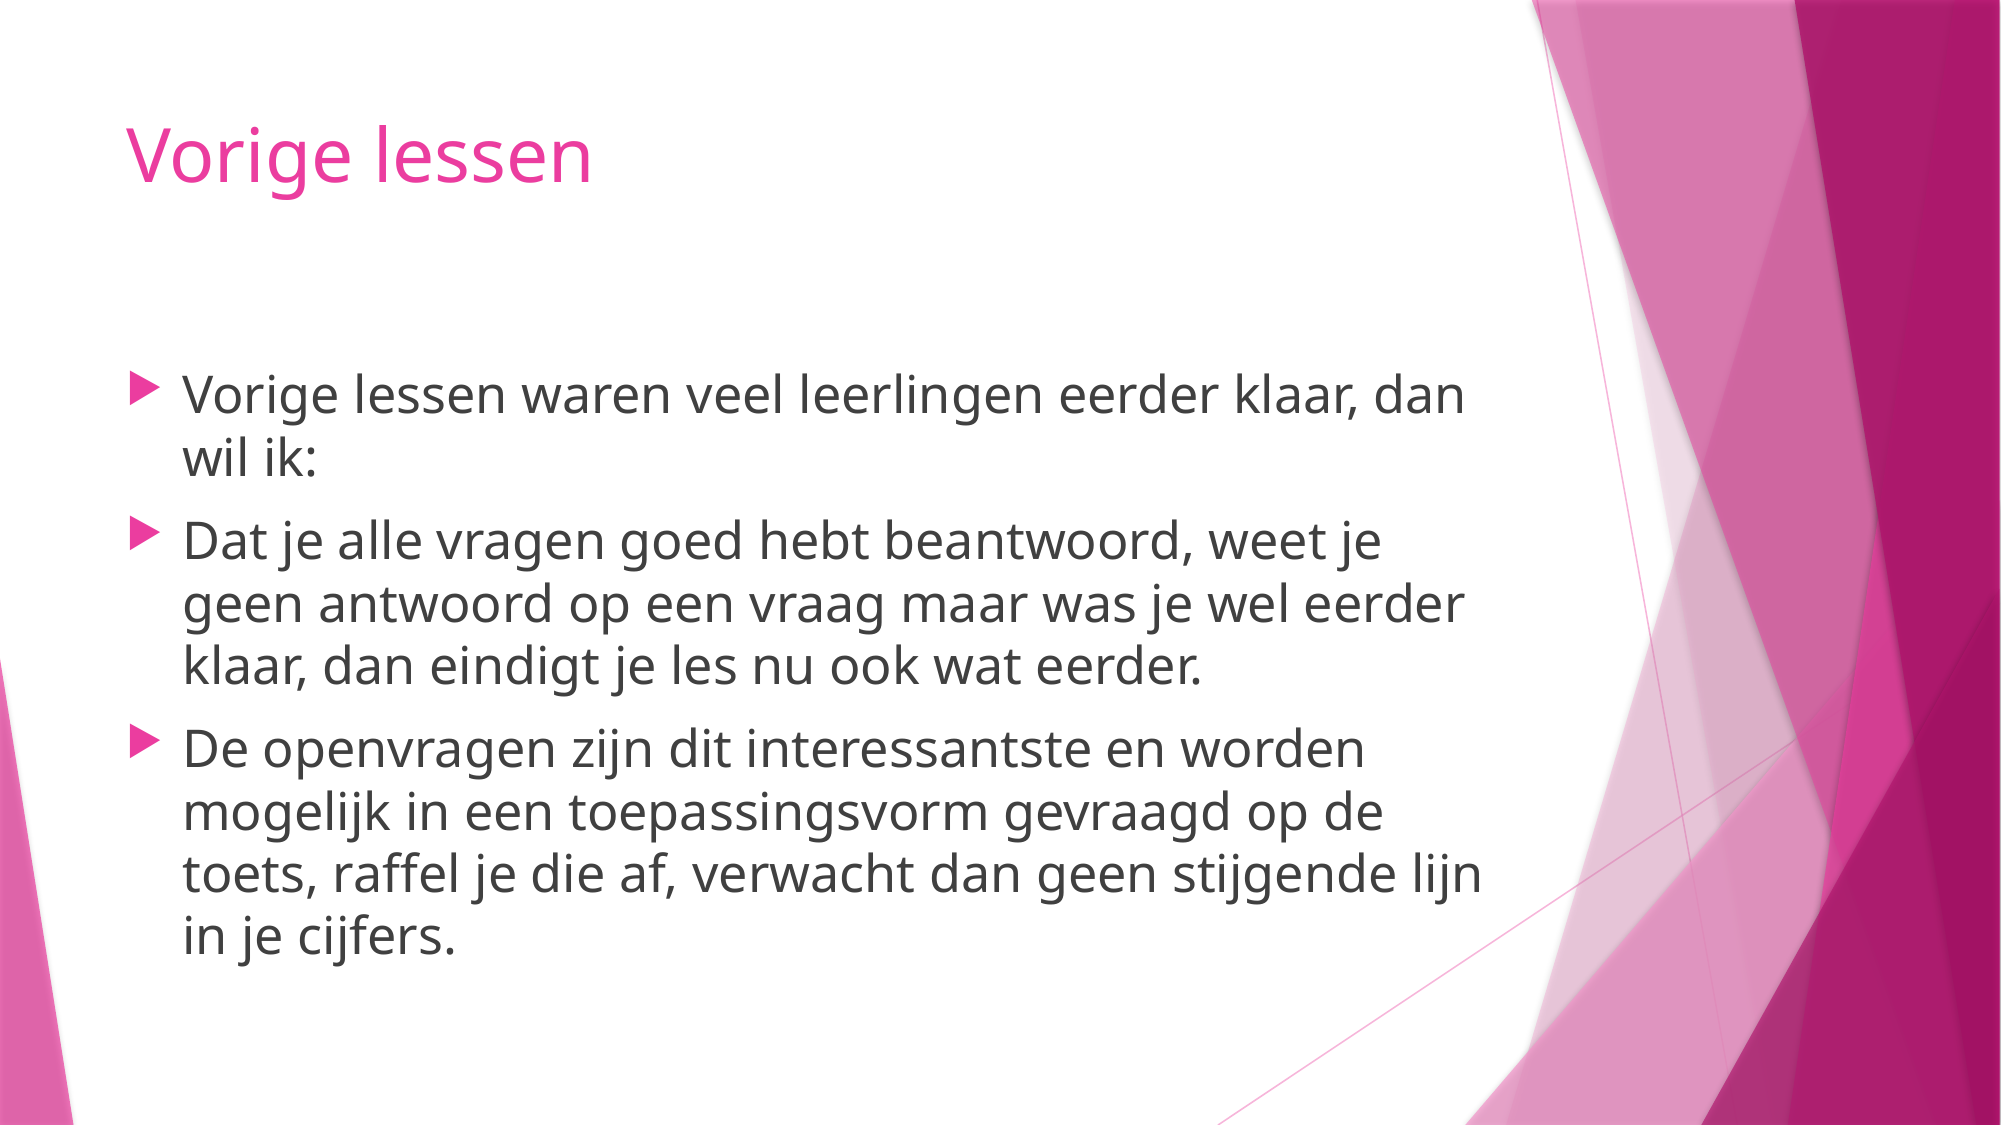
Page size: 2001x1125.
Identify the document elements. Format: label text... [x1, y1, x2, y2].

title Vorige lessen [111, 99, 1522, 317]
list Vorige lessen waren veel leerlingen eerder klaar, dan wil ik: Dat je alle vragen goed hebt beantwoord, weet je geen antwoord op een vraag maar was je wel eerder klaar, dan eindigt je les nu ook wat eerder. De openvragen zijn dit interessantste en worden mogelijk in een toepassingsvorm gevraagd op de toets, raffel je die af, verwacht dan geen stijgende lijn in je cijfers. [111, 354, 1522, 992]
